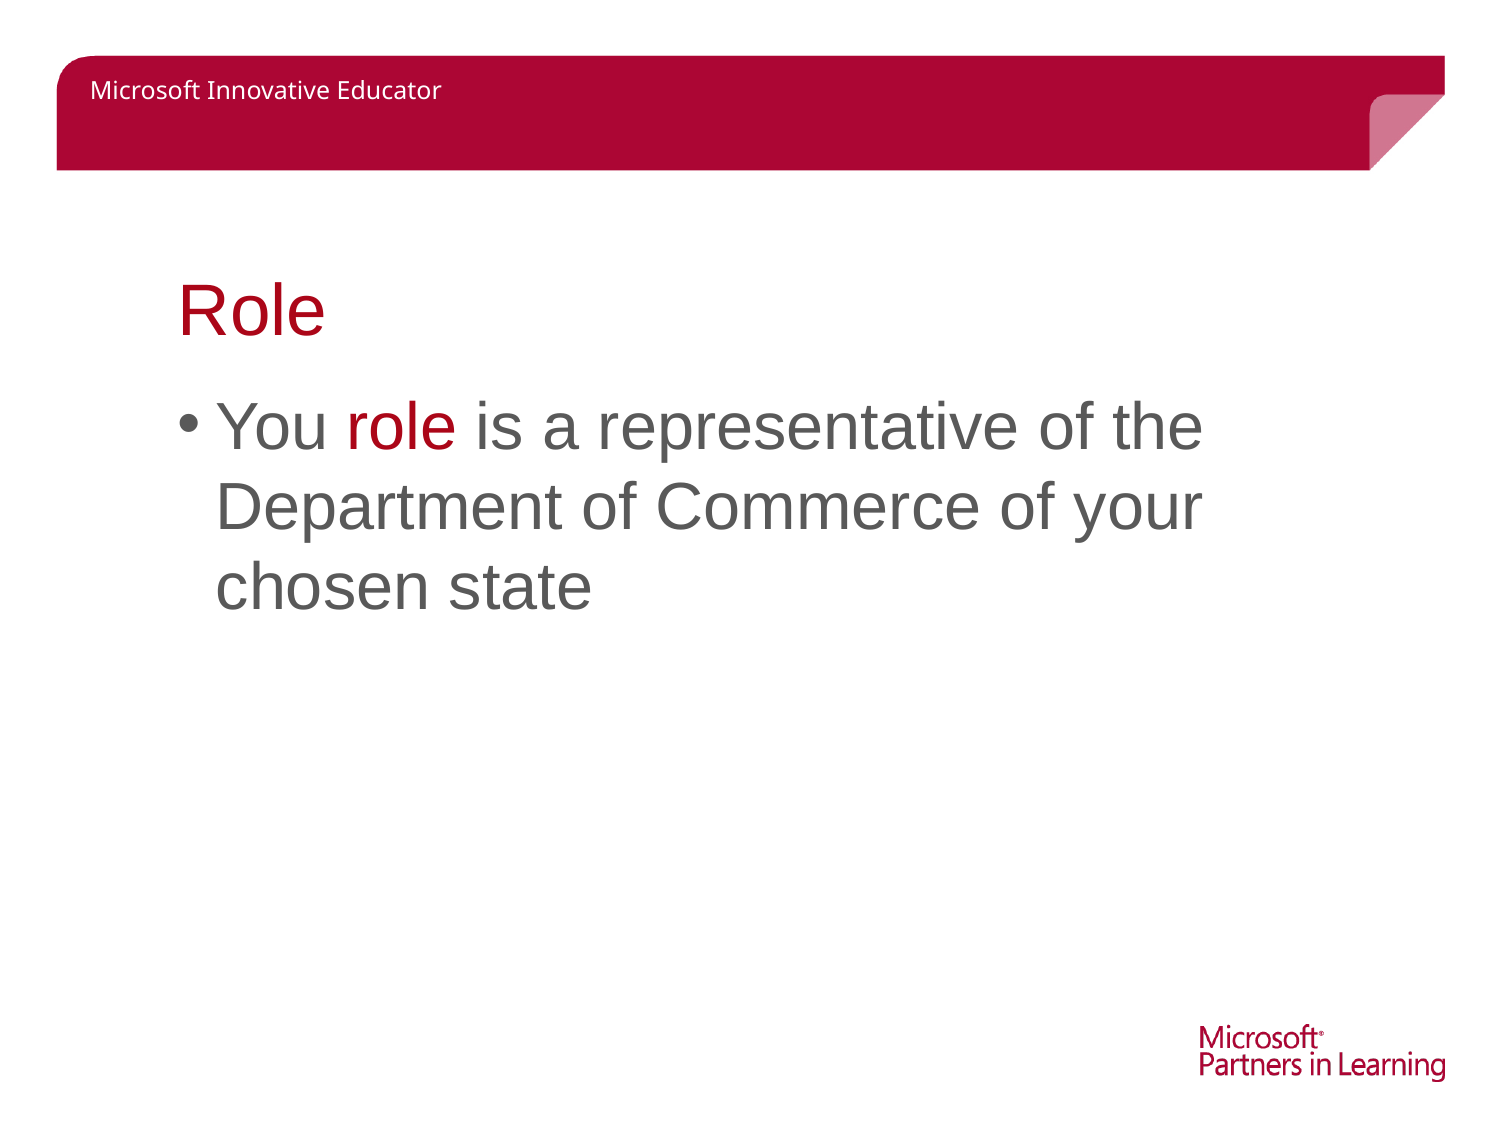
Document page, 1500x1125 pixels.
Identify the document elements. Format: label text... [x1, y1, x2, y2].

picture [0, 0, 1500, 213]
list You role is a representative of the Department of Commerce of your chosen state [162, 374, 1338, 676]
picture [1200, 1024, 1445, 1082]
title Role [162, 212, 1376, 401]
